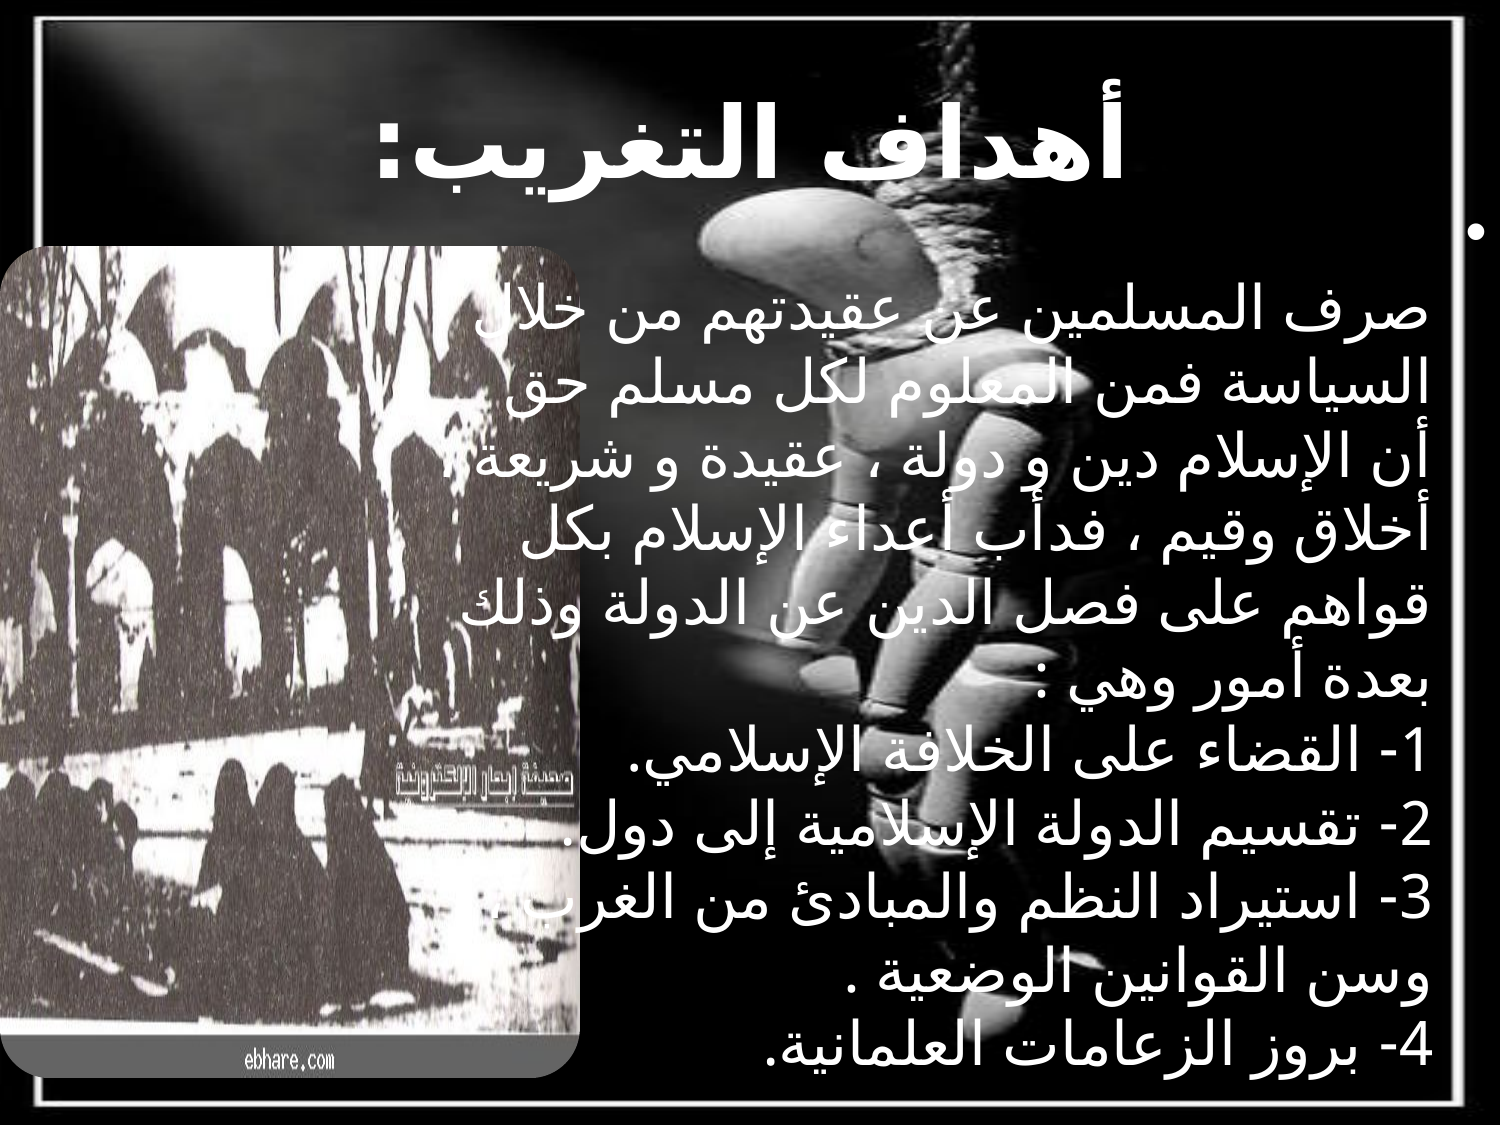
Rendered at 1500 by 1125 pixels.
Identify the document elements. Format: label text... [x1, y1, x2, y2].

title أهداف التغريب: [75, 45, 1425, 233]
picture [0, 0, 1500, 1125]
list صرف المسلمين عن عقيدتهم من خلال السياسة فمن المعلوم لكل مسلم حق أن الإسلام دين و دولة ، عقيدة و شريعة ، أخلاق وقيم ، فدأب أعداء الإسلام بكل قواهم على فصل الدين عن الدولة وذلك بعدة أمور وهي : 1- القضاء على الخلافة الإسلامي. 2- تقسيم الدولة الإسلامية إلى دول. 3- استيراد النظم والمبادئ من الغرب ، وسن القوانين الوضعية . 4- بروز الزعامات العلمانية. [410, 187, 1500, 1090]
